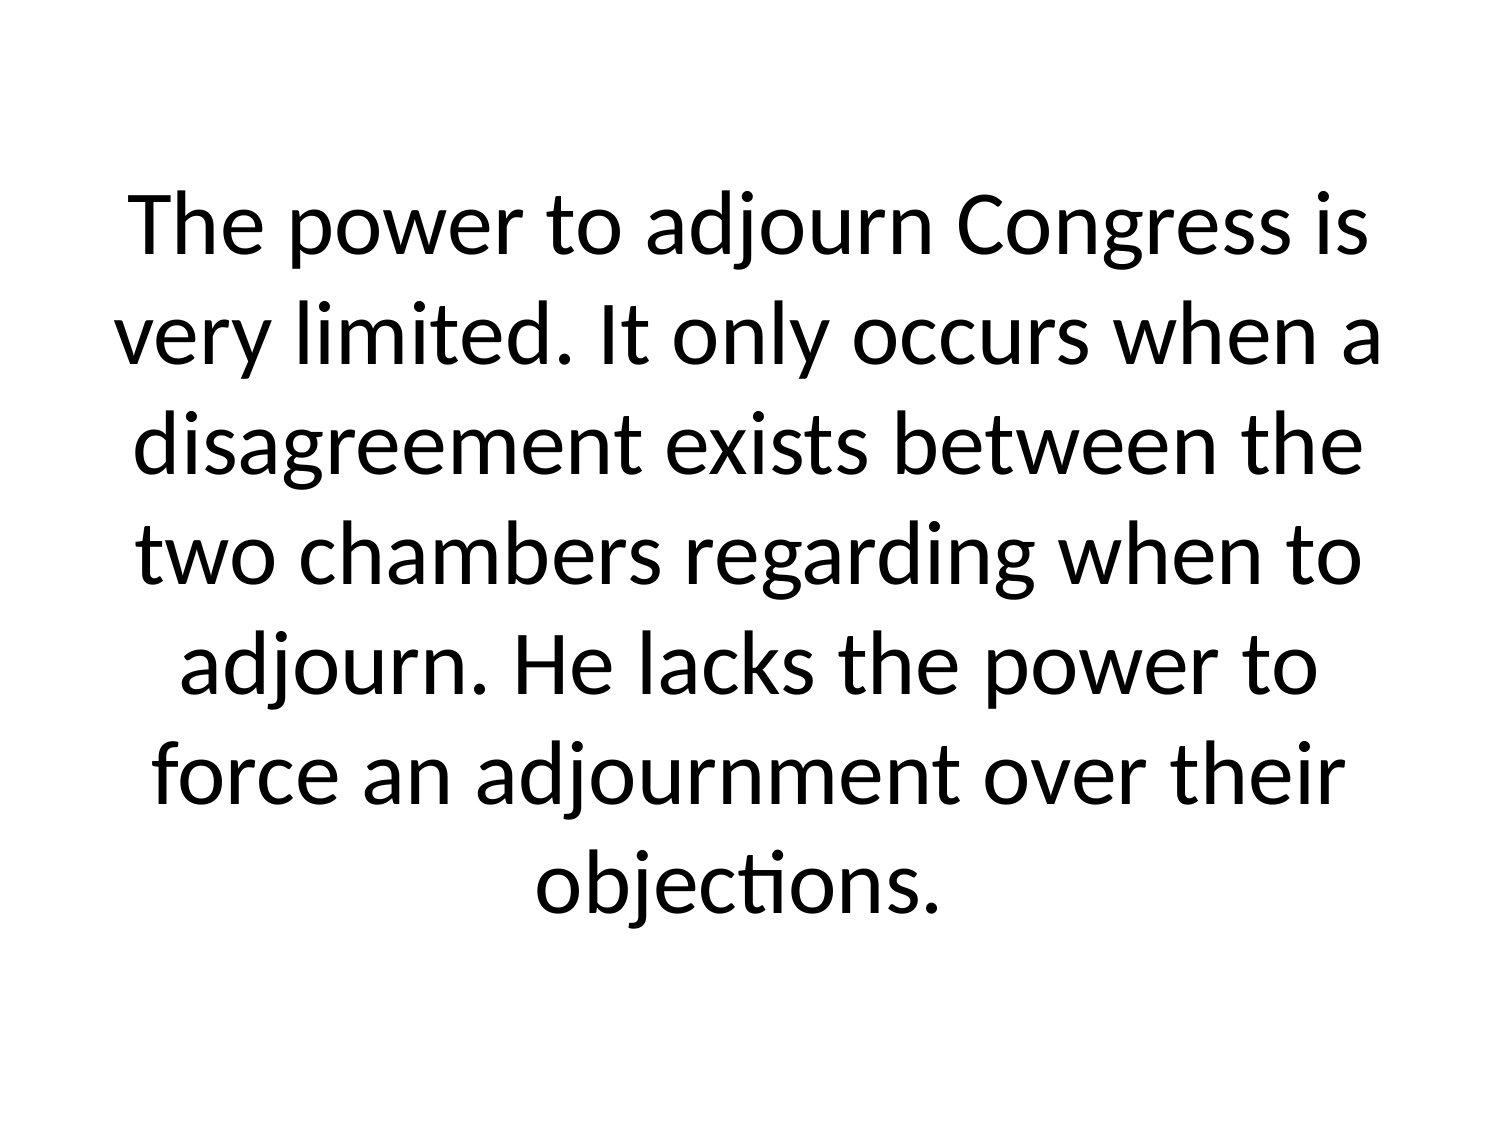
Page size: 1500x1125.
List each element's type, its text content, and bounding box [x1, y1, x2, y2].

title The power to adjourn Congress is very limited. It only occurs when a disagreement exists between the two chambers regarding when to adjourn. He lacks the power to force an adjournment over their objections. [74, 44, 1426, 1051]
